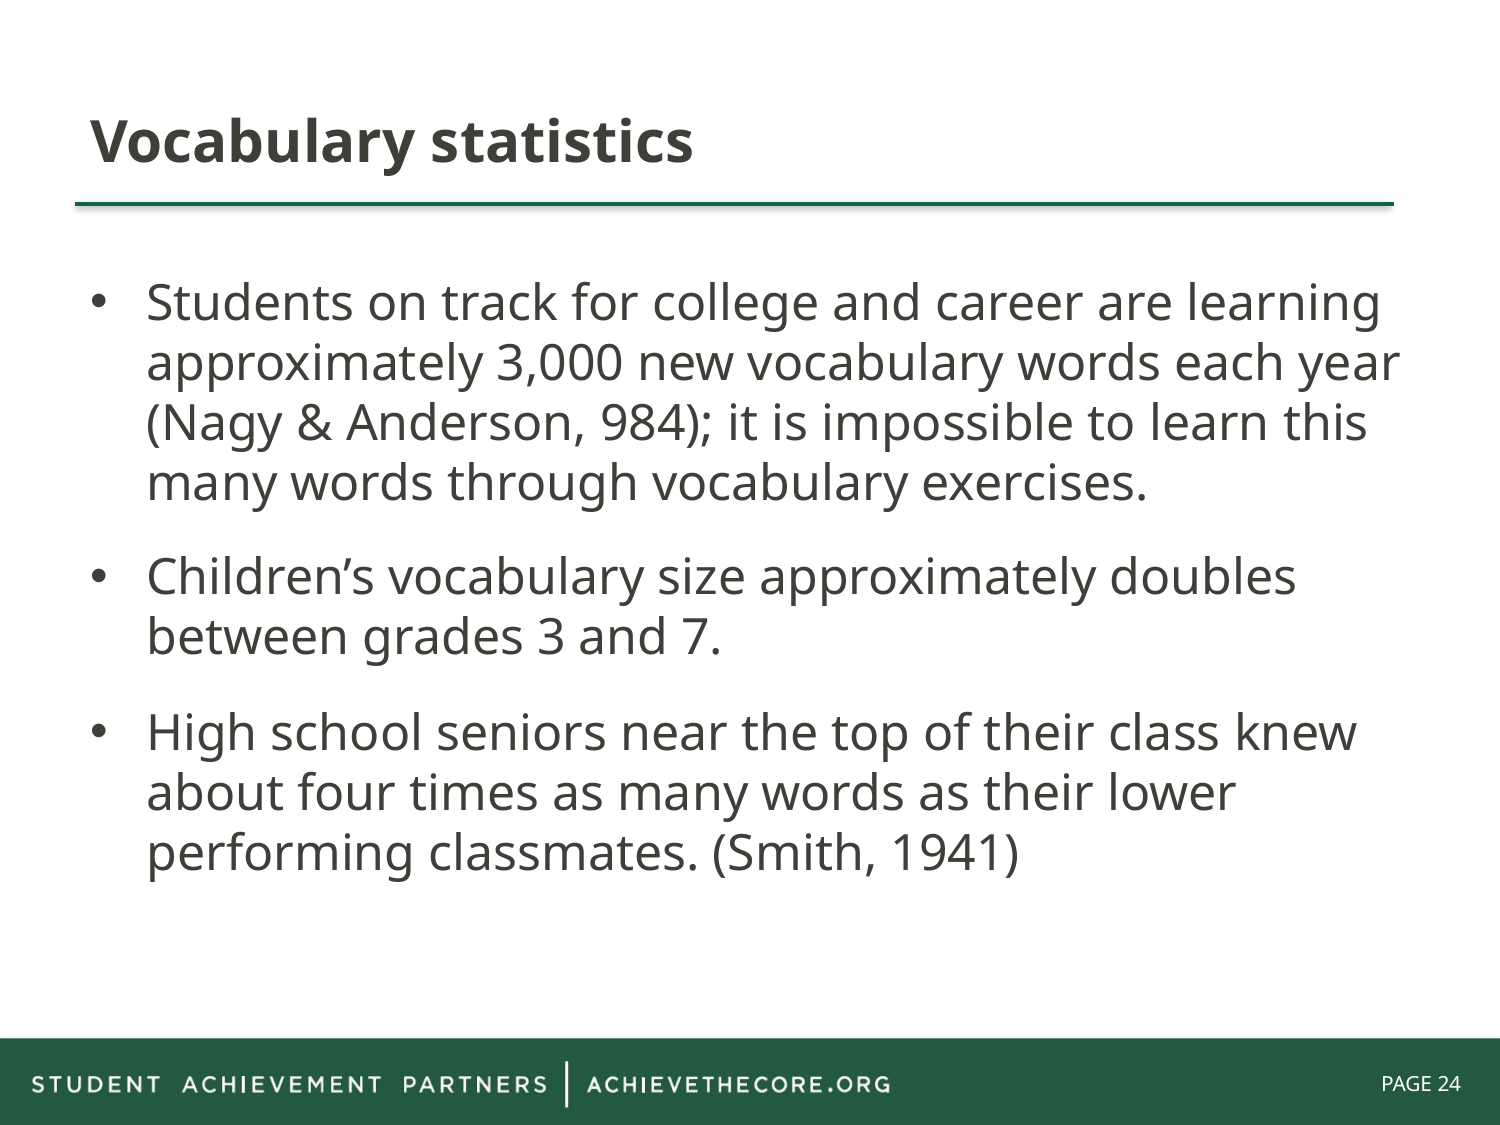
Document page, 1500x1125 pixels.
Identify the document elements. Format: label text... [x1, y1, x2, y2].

list Students on track for college and career are learning approximately 3,000 new vocabulary words each year (Nagy & Anderson, 984); it is impossible to learn this many words through vocabulary exercises. Children’s vocabulary size approximately doubles between grades 3 and 7. High school seniors near the top of their class knew about four times as many words as their lower performing classmates. (Smith, 1941) [75, 262, 1425, 1005]
title Vocabulary statistics [75, 45, 1425, 233]
